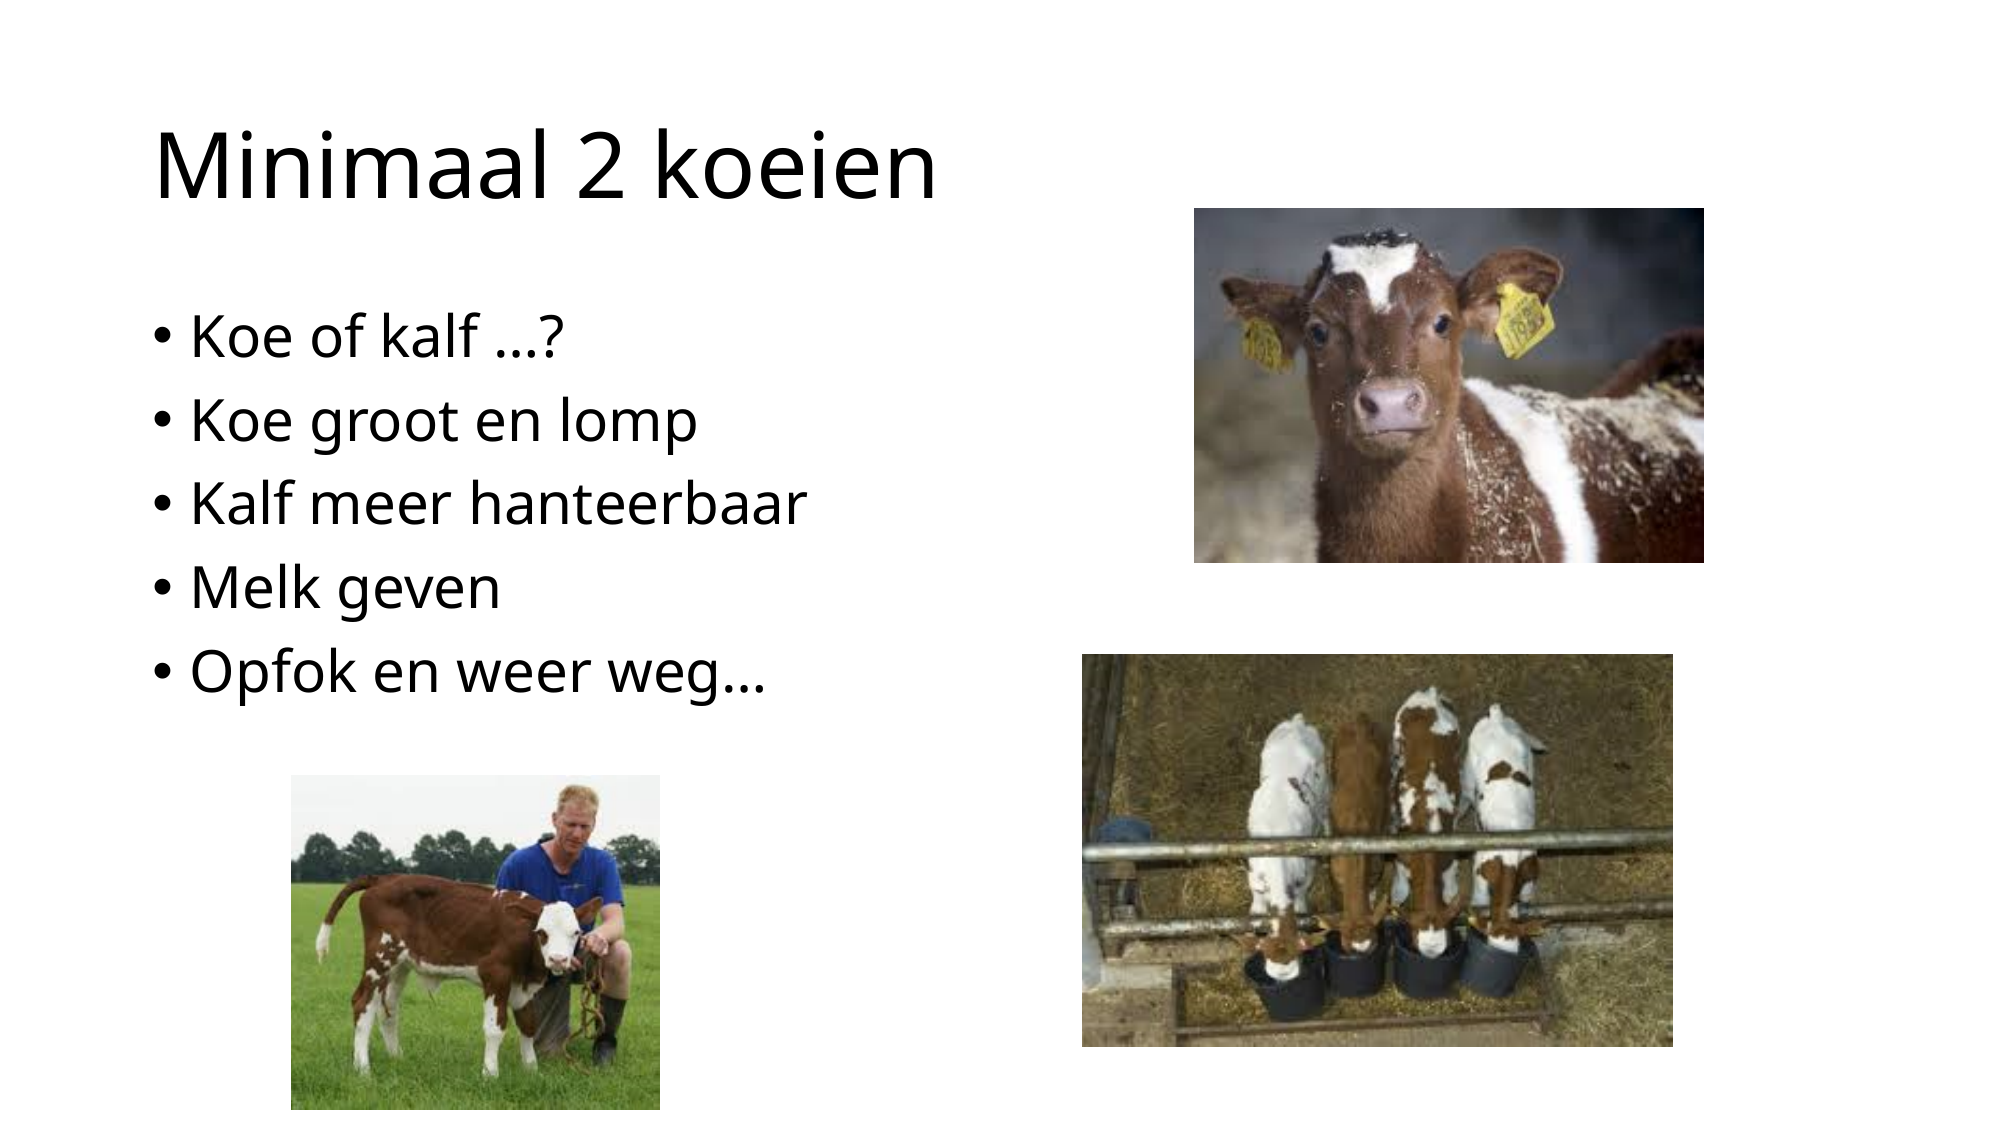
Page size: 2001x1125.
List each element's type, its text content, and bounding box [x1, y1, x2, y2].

list Koe of kalf …? Koe groot en lomp Kalf meer hanteerbaar Melk geven Opfok en weer weg… [137, 299, 1863, 1014]
picture [291, 775, 660, 1110]
picture [1193, 208, 1704, 563]
title Minimaal 2 koeien [137, 59, 1863, 278]
picture [1082, 654, 1673, 1047]
